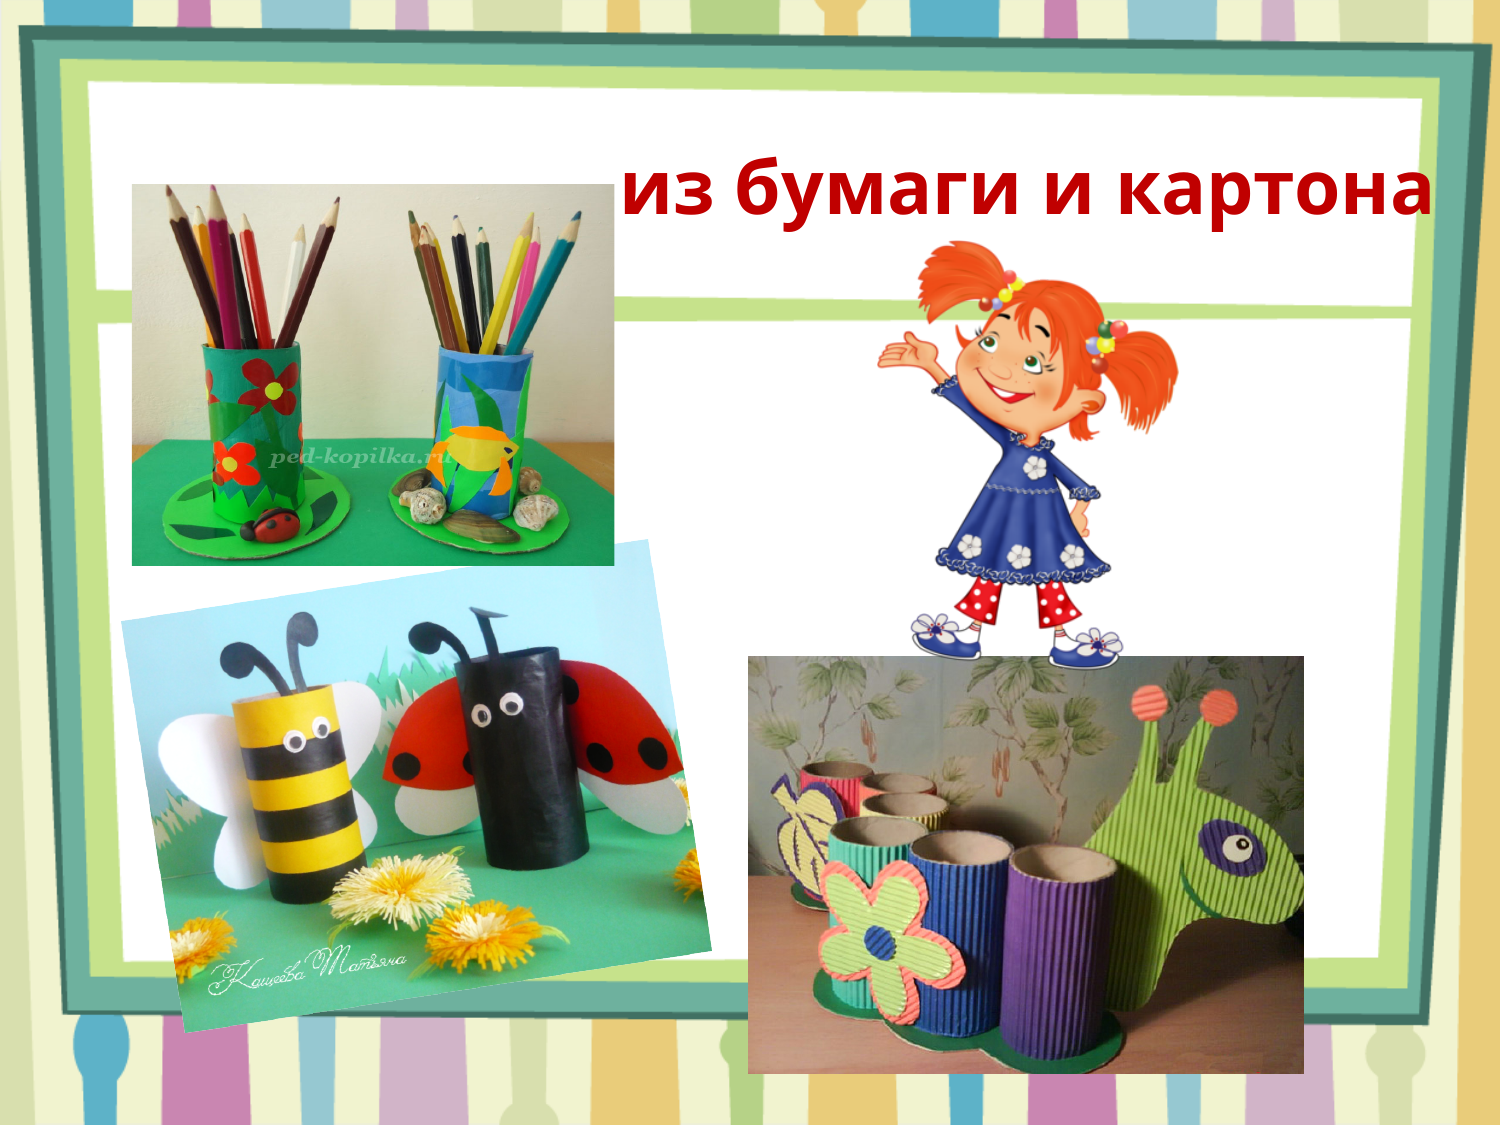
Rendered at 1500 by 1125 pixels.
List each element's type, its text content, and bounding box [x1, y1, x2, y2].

picture [0, 0, 1500, 1125]
text_box из бумаги и картона [599, 90, 1456, 278]
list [748, 656, 1304, 1074]
title [74, 87, 1426, 276]
